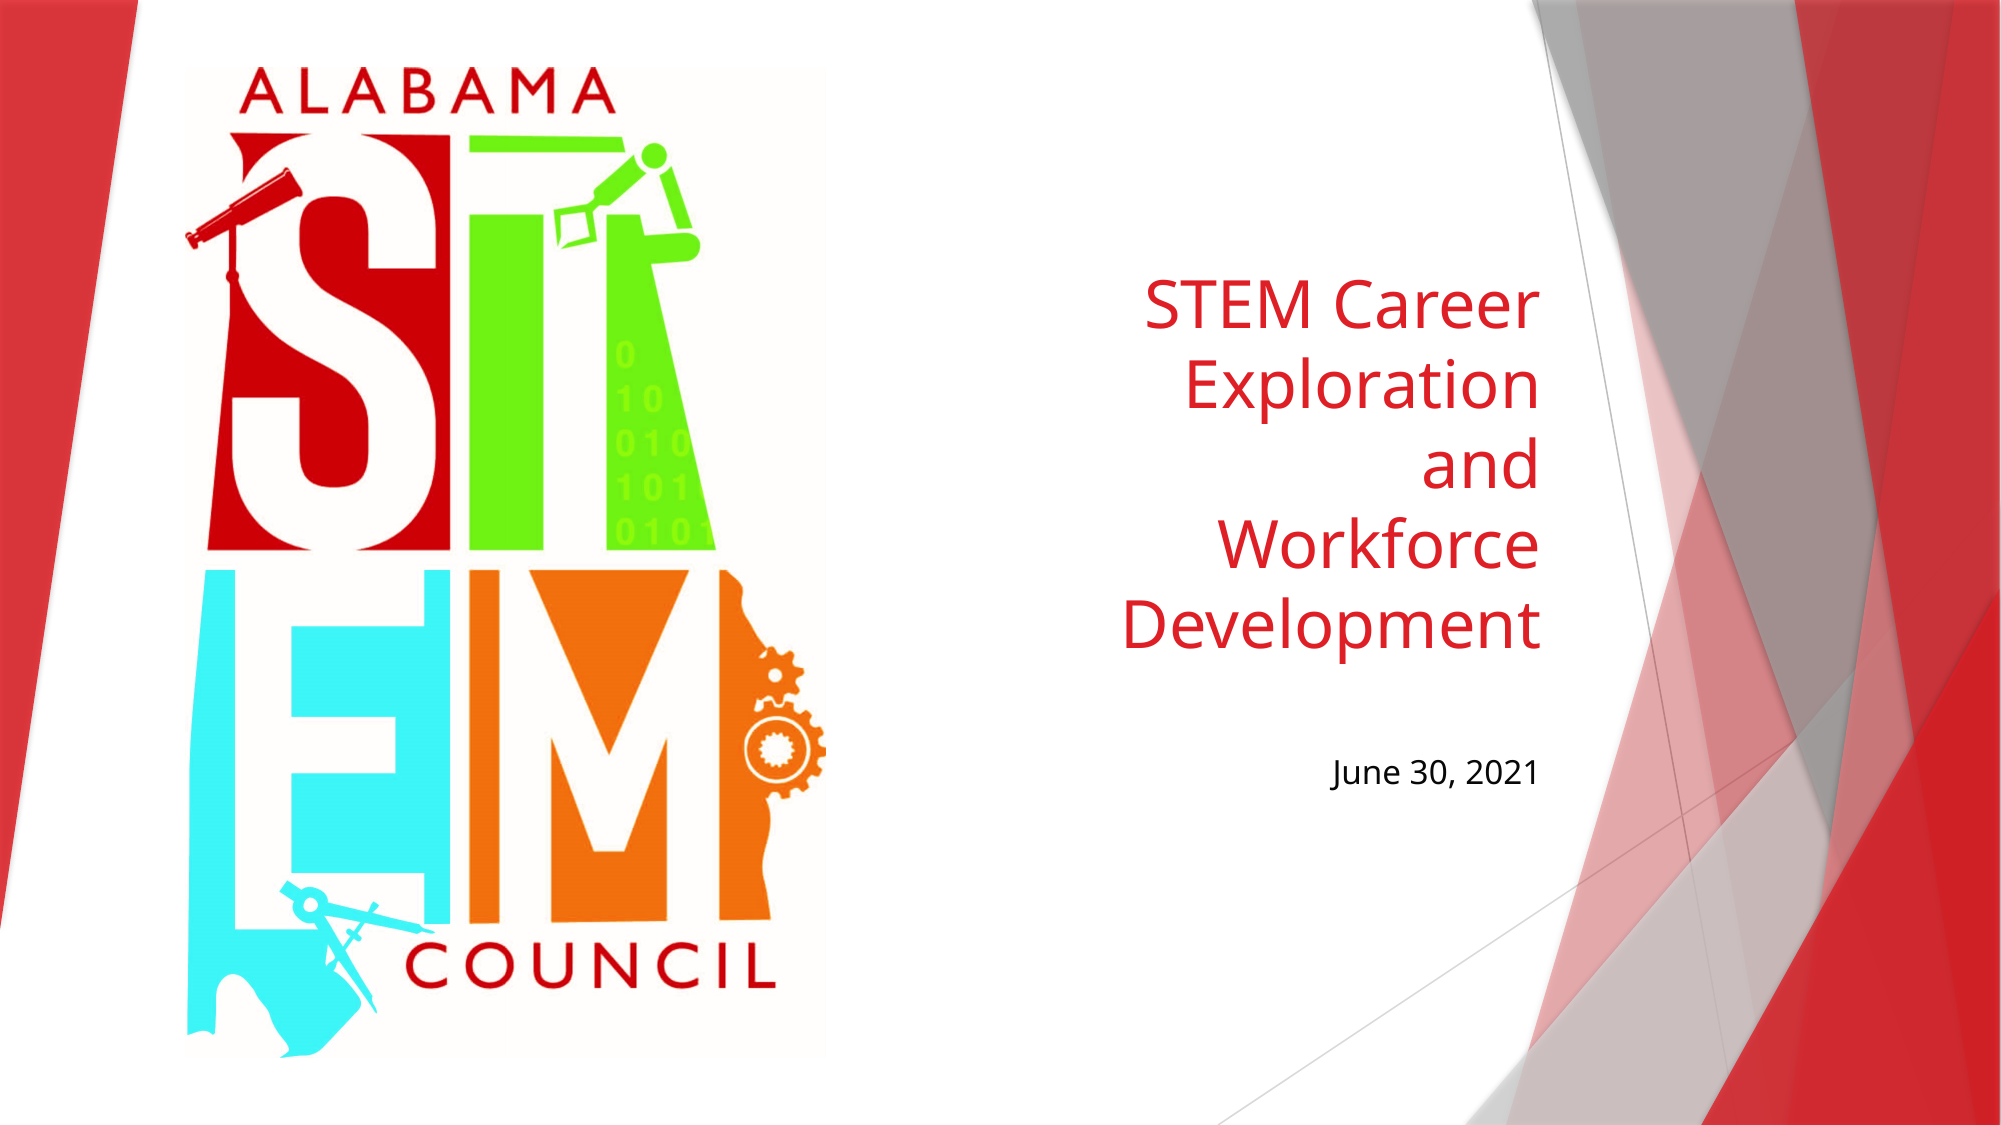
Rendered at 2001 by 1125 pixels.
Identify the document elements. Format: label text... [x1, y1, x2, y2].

picture [184, 67, 827, 1058]
title STEM Career Exploration and Workforce Development [1048, 256, 1557, 668]
subtitle June 30, 2021 [1113, 743, 1557, 853]
